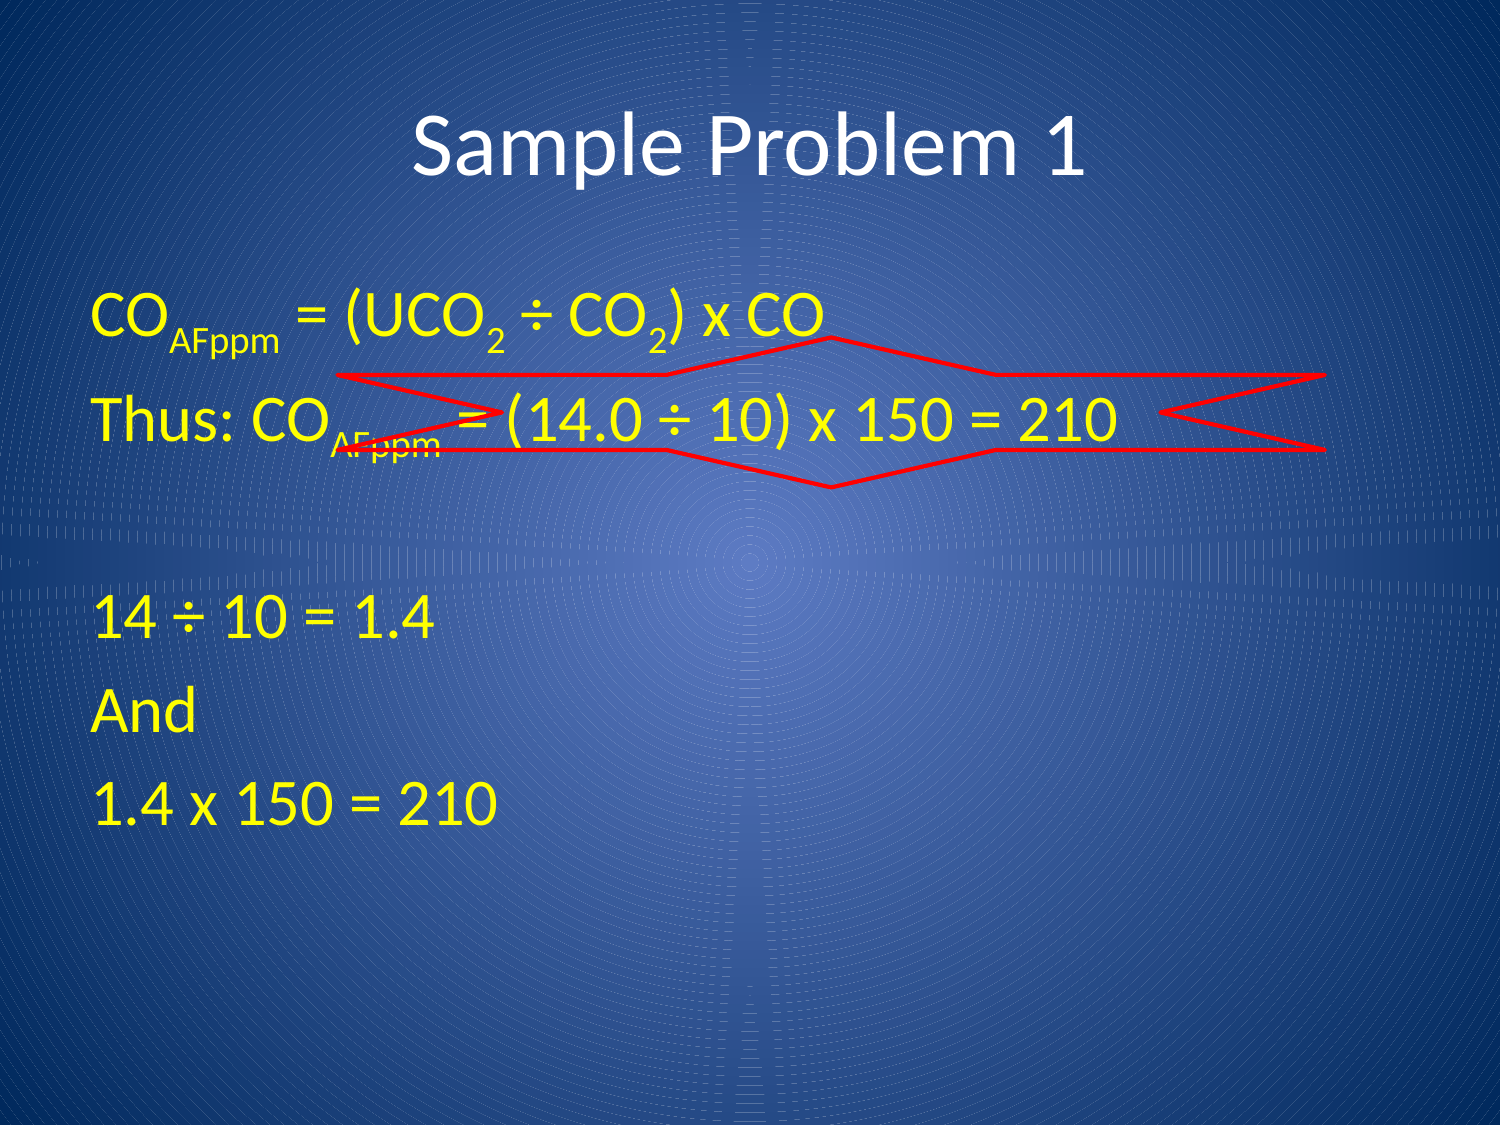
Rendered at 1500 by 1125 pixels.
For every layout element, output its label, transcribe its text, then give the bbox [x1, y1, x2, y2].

title Sample Problem 1 [75, 45, 1425, 233]
text_box [335, 335, 1327, 490]
list COAFppm = (UCO2 ÷ CO2) x CO Thus: COAFppm = (14.0 ÷ 10) x 150 = 210 14 ÷ 10 = 1.4 And 1.4 x 150 = 210 [75, 262, 1425, 1005]
